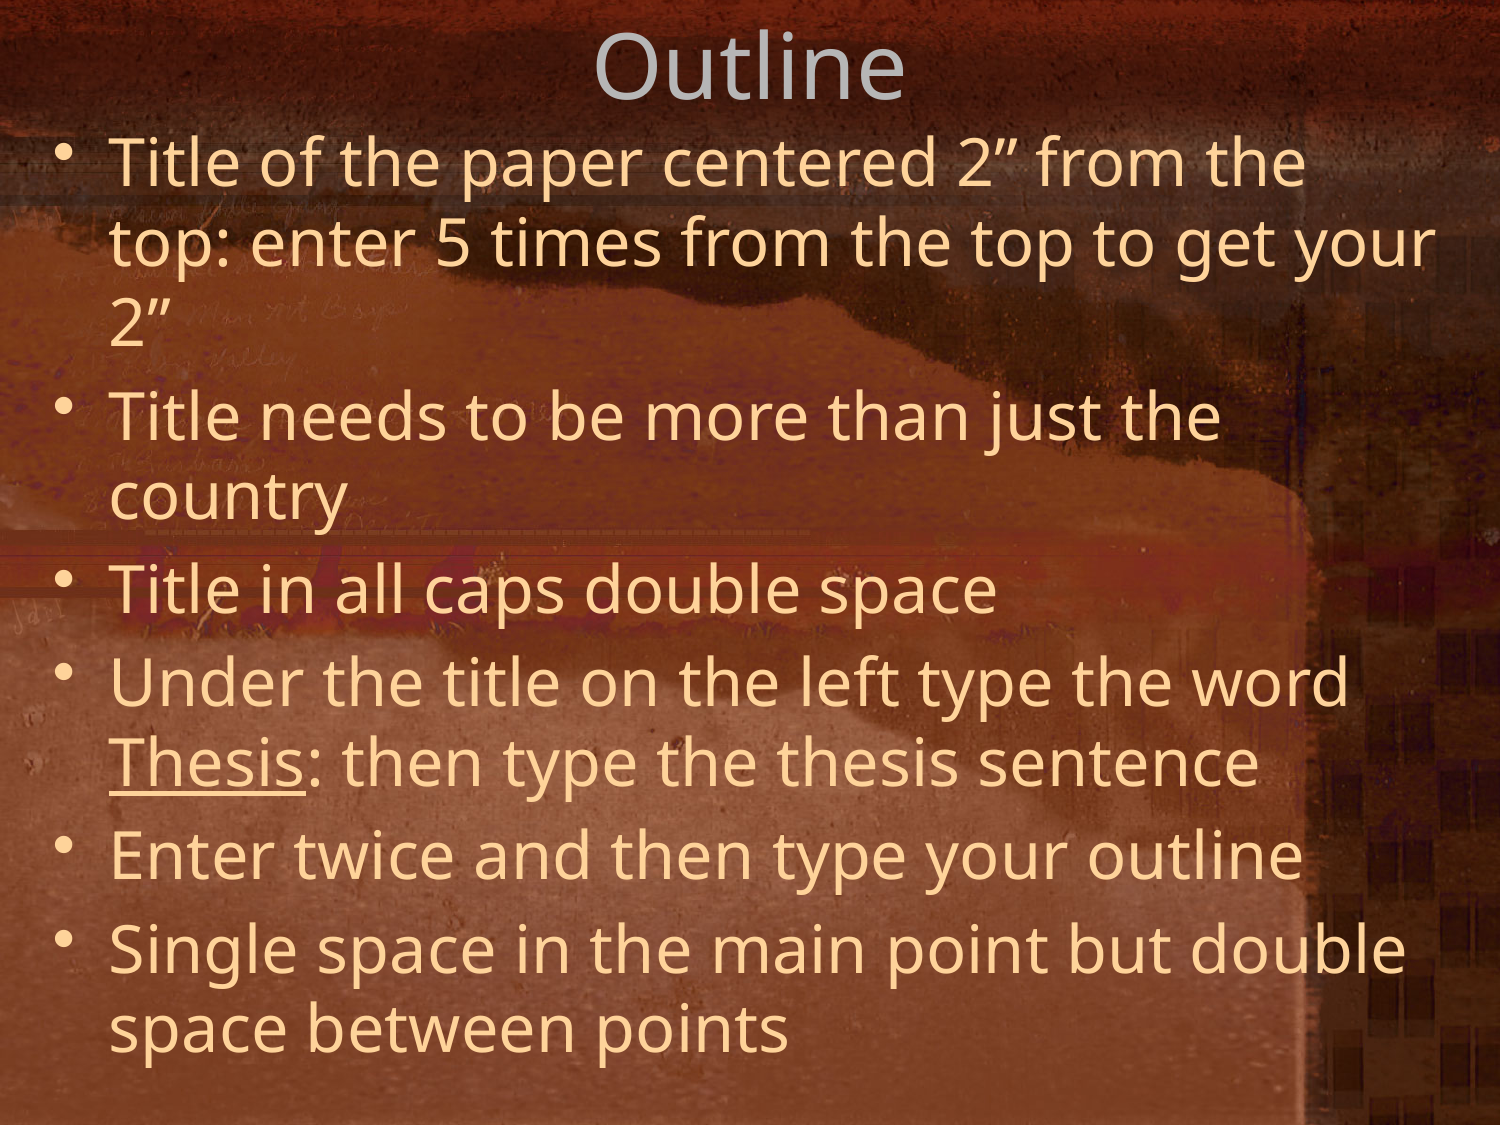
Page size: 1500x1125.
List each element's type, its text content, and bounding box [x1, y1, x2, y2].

title Outline [74, 0, 1426, 112]
list Title of the paper centered 2” from the top: enter 5 times from the top to get your 2” Title needs to be more than just the country Title in all caps double space Under the title on the left type the word Thesis: then type the thesis sentence Enter twice and then type your outline Single space in the main point but double space between points [37, 112, 1463, 1088]
picture [0, 0, 1500, 1125]
